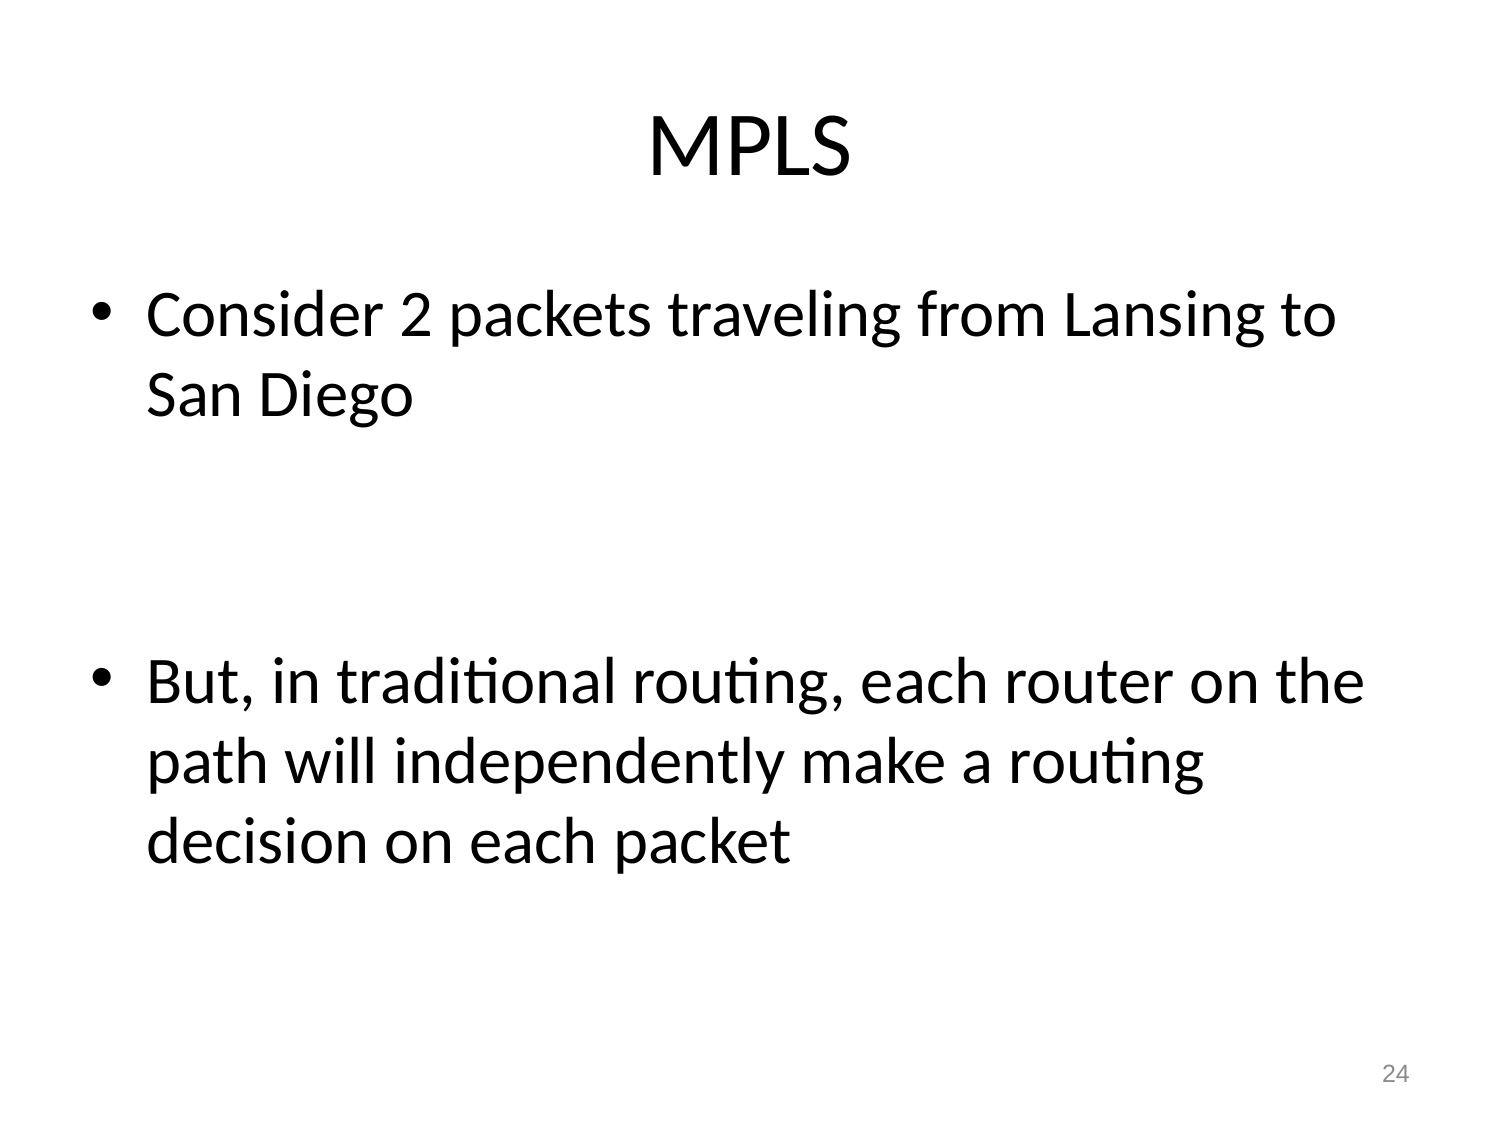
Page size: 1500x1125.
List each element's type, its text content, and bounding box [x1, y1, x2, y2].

slide_number 24 [1074, 1042, 1425, 1103]
title MPLS [74, 44, 1426, 233]
list Consider 2 packets traveling from Lansing to San Diego But, in traditional routing, each router on the path will independently make a routing decision on each packet [74, 262, 1426, 1006]
